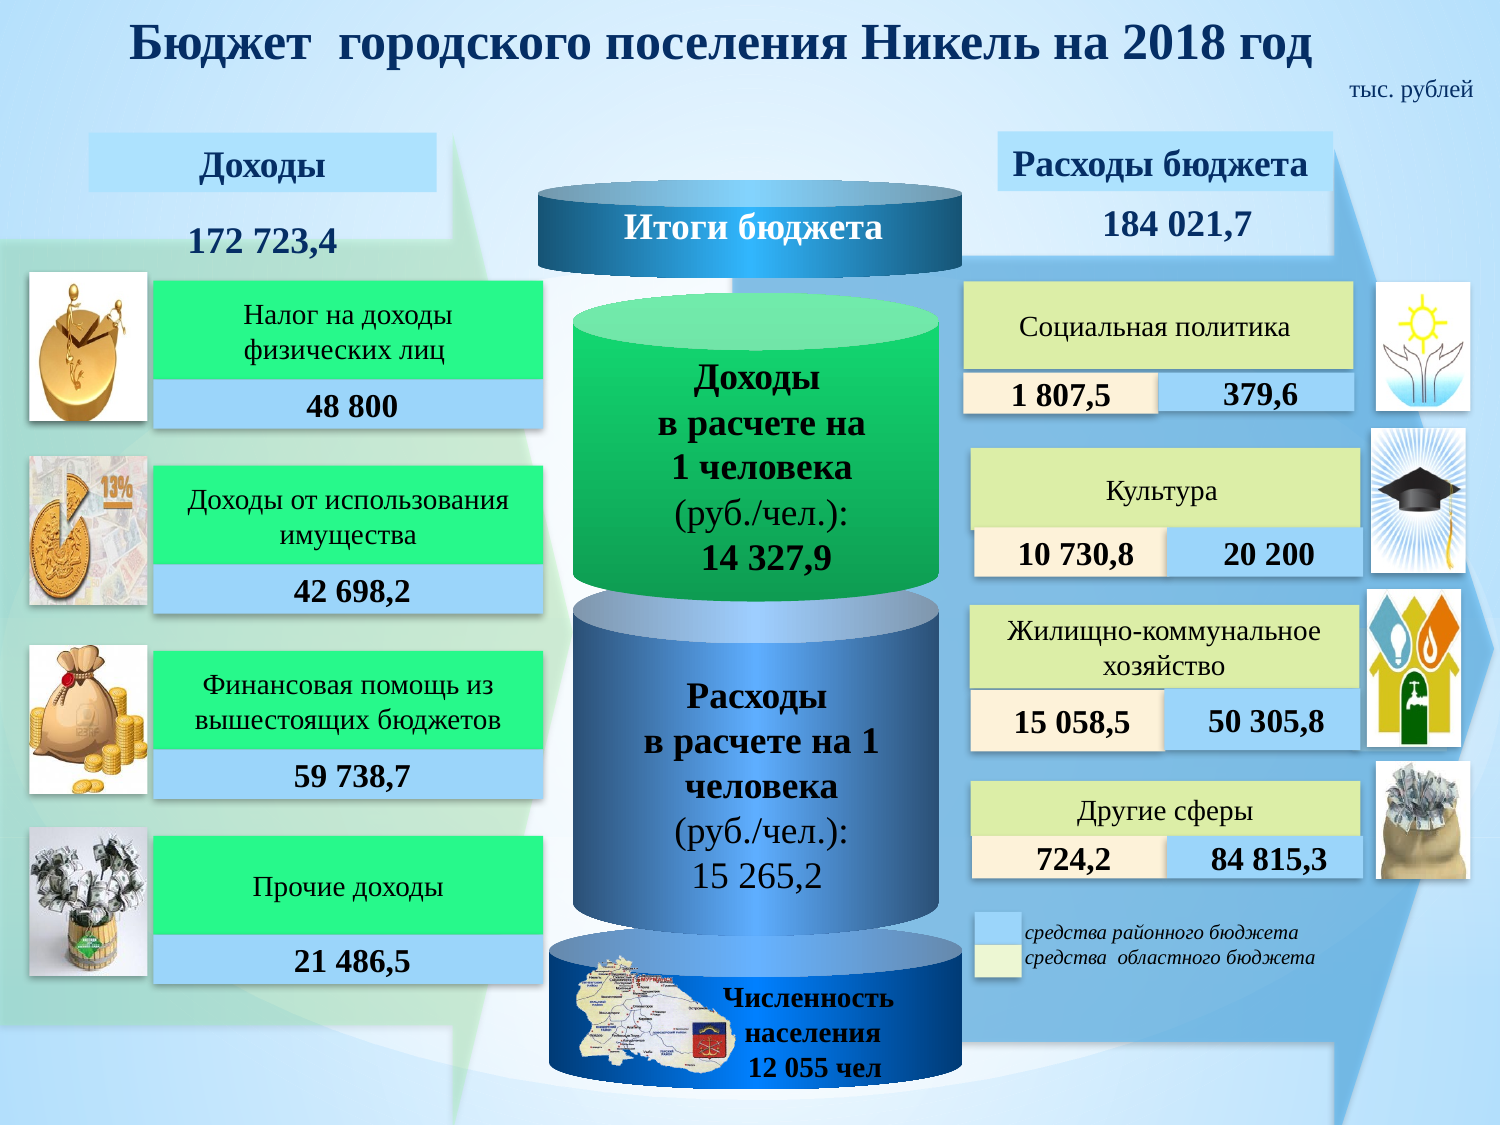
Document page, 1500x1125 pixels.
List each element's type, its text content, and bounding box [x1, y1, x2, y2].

picture [572, 951, 739, 1080]
text_box Бюджет городского поселения Никель на 2018 год [88, 0, 1354, 78]
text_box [0, 131, 1495, 1125]
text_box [973, 909, 1424, 978]
text_box тыс. рублей [1310, 64, 1489, 110]
